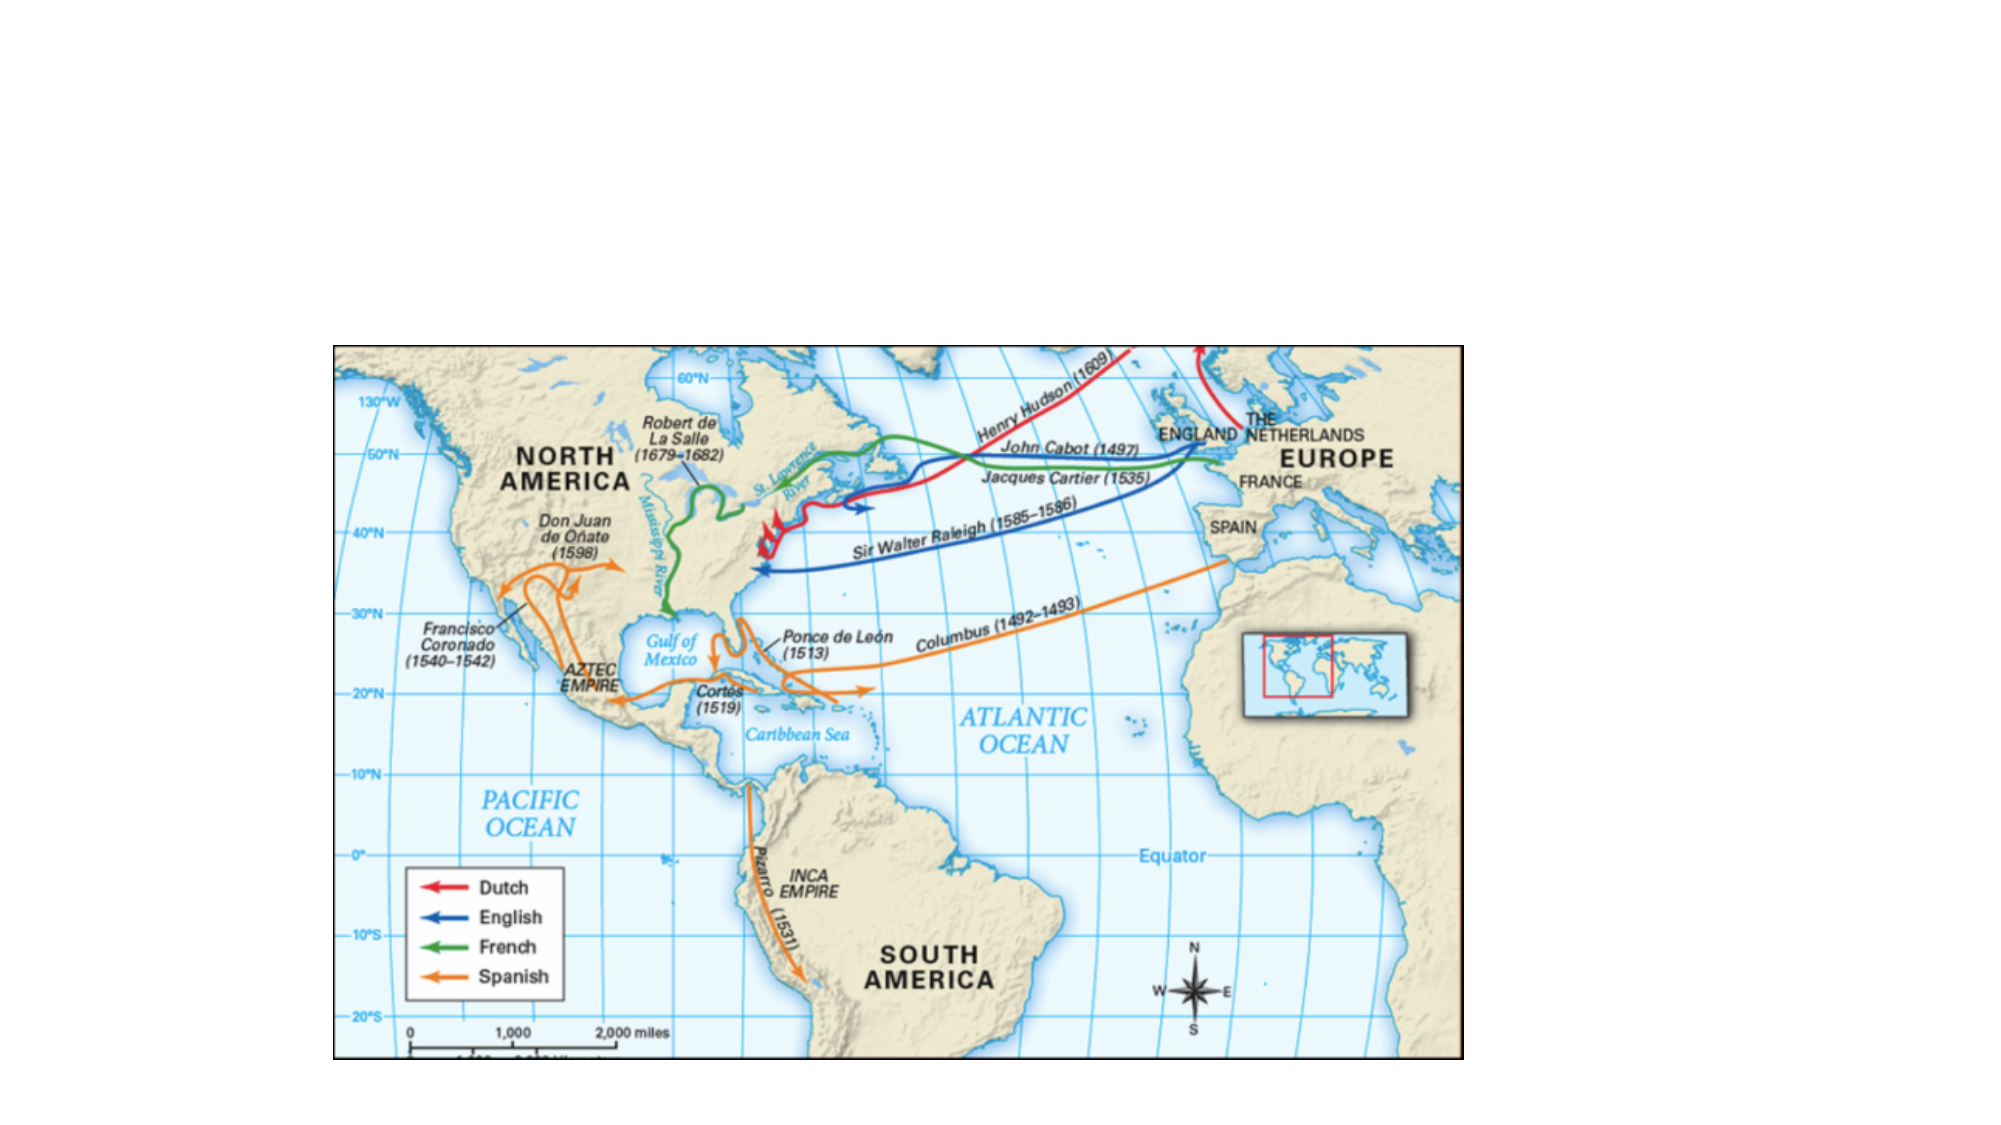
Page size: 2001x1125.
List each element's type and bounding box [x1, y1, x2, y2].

list [333, 345, 1464, 1060]
